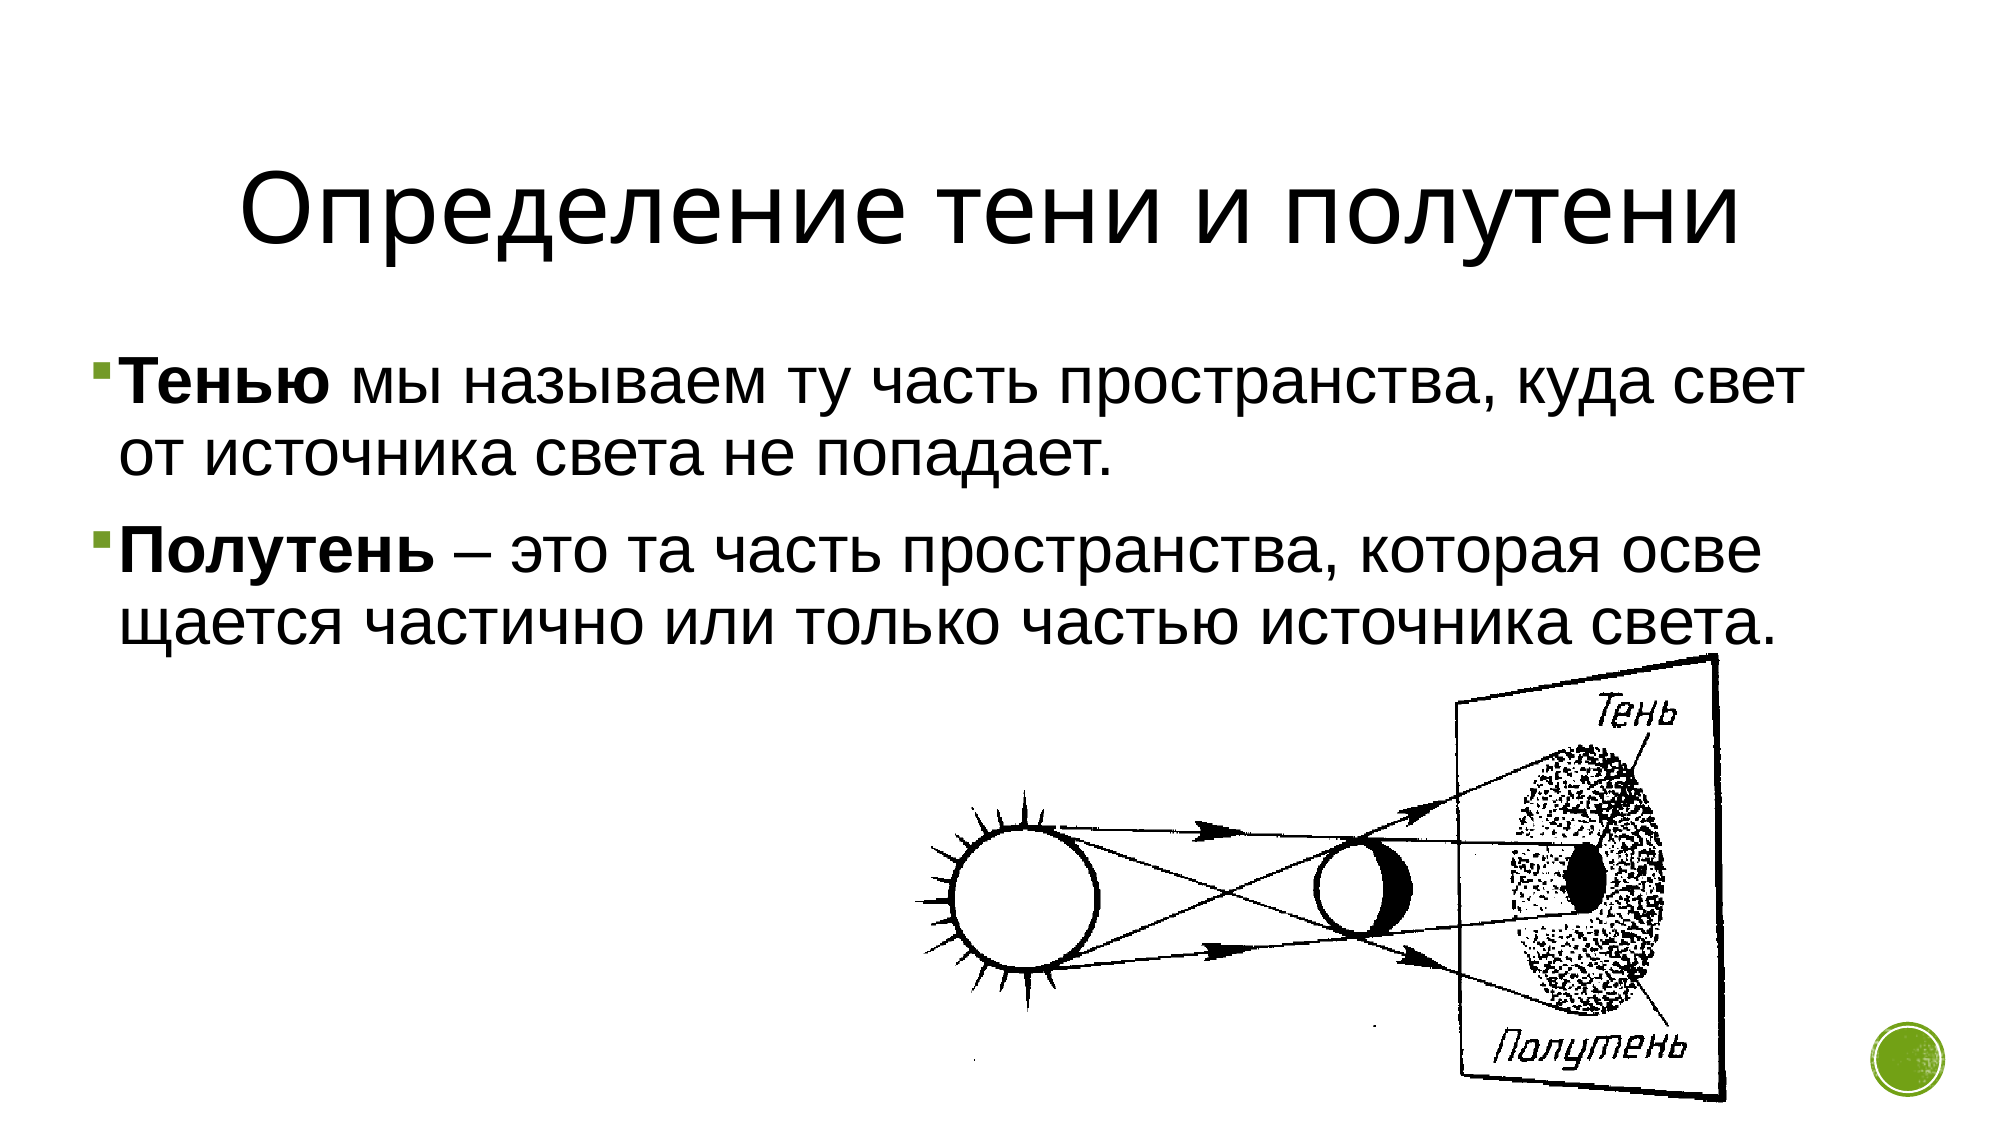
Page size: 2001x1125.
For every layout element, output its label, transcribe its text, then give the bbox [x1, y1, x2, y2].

picture [847, 638, 1763, 1125]
title Определение тени и полутени [130, 79, 1853, 338]
list Тенью мы на­зы­ва­ем ту часть про­стран­ства, куда свет от ис­точ­ни­ка света не по­па­да­ет. По­лу­тень – это та часть про­стран­ства, ко­то­рая осве­ща­ет­ся ча­стич­но или толь­ко ча­стью ис­точ­ни­ка света. [73, 338, 1853, 1003]
